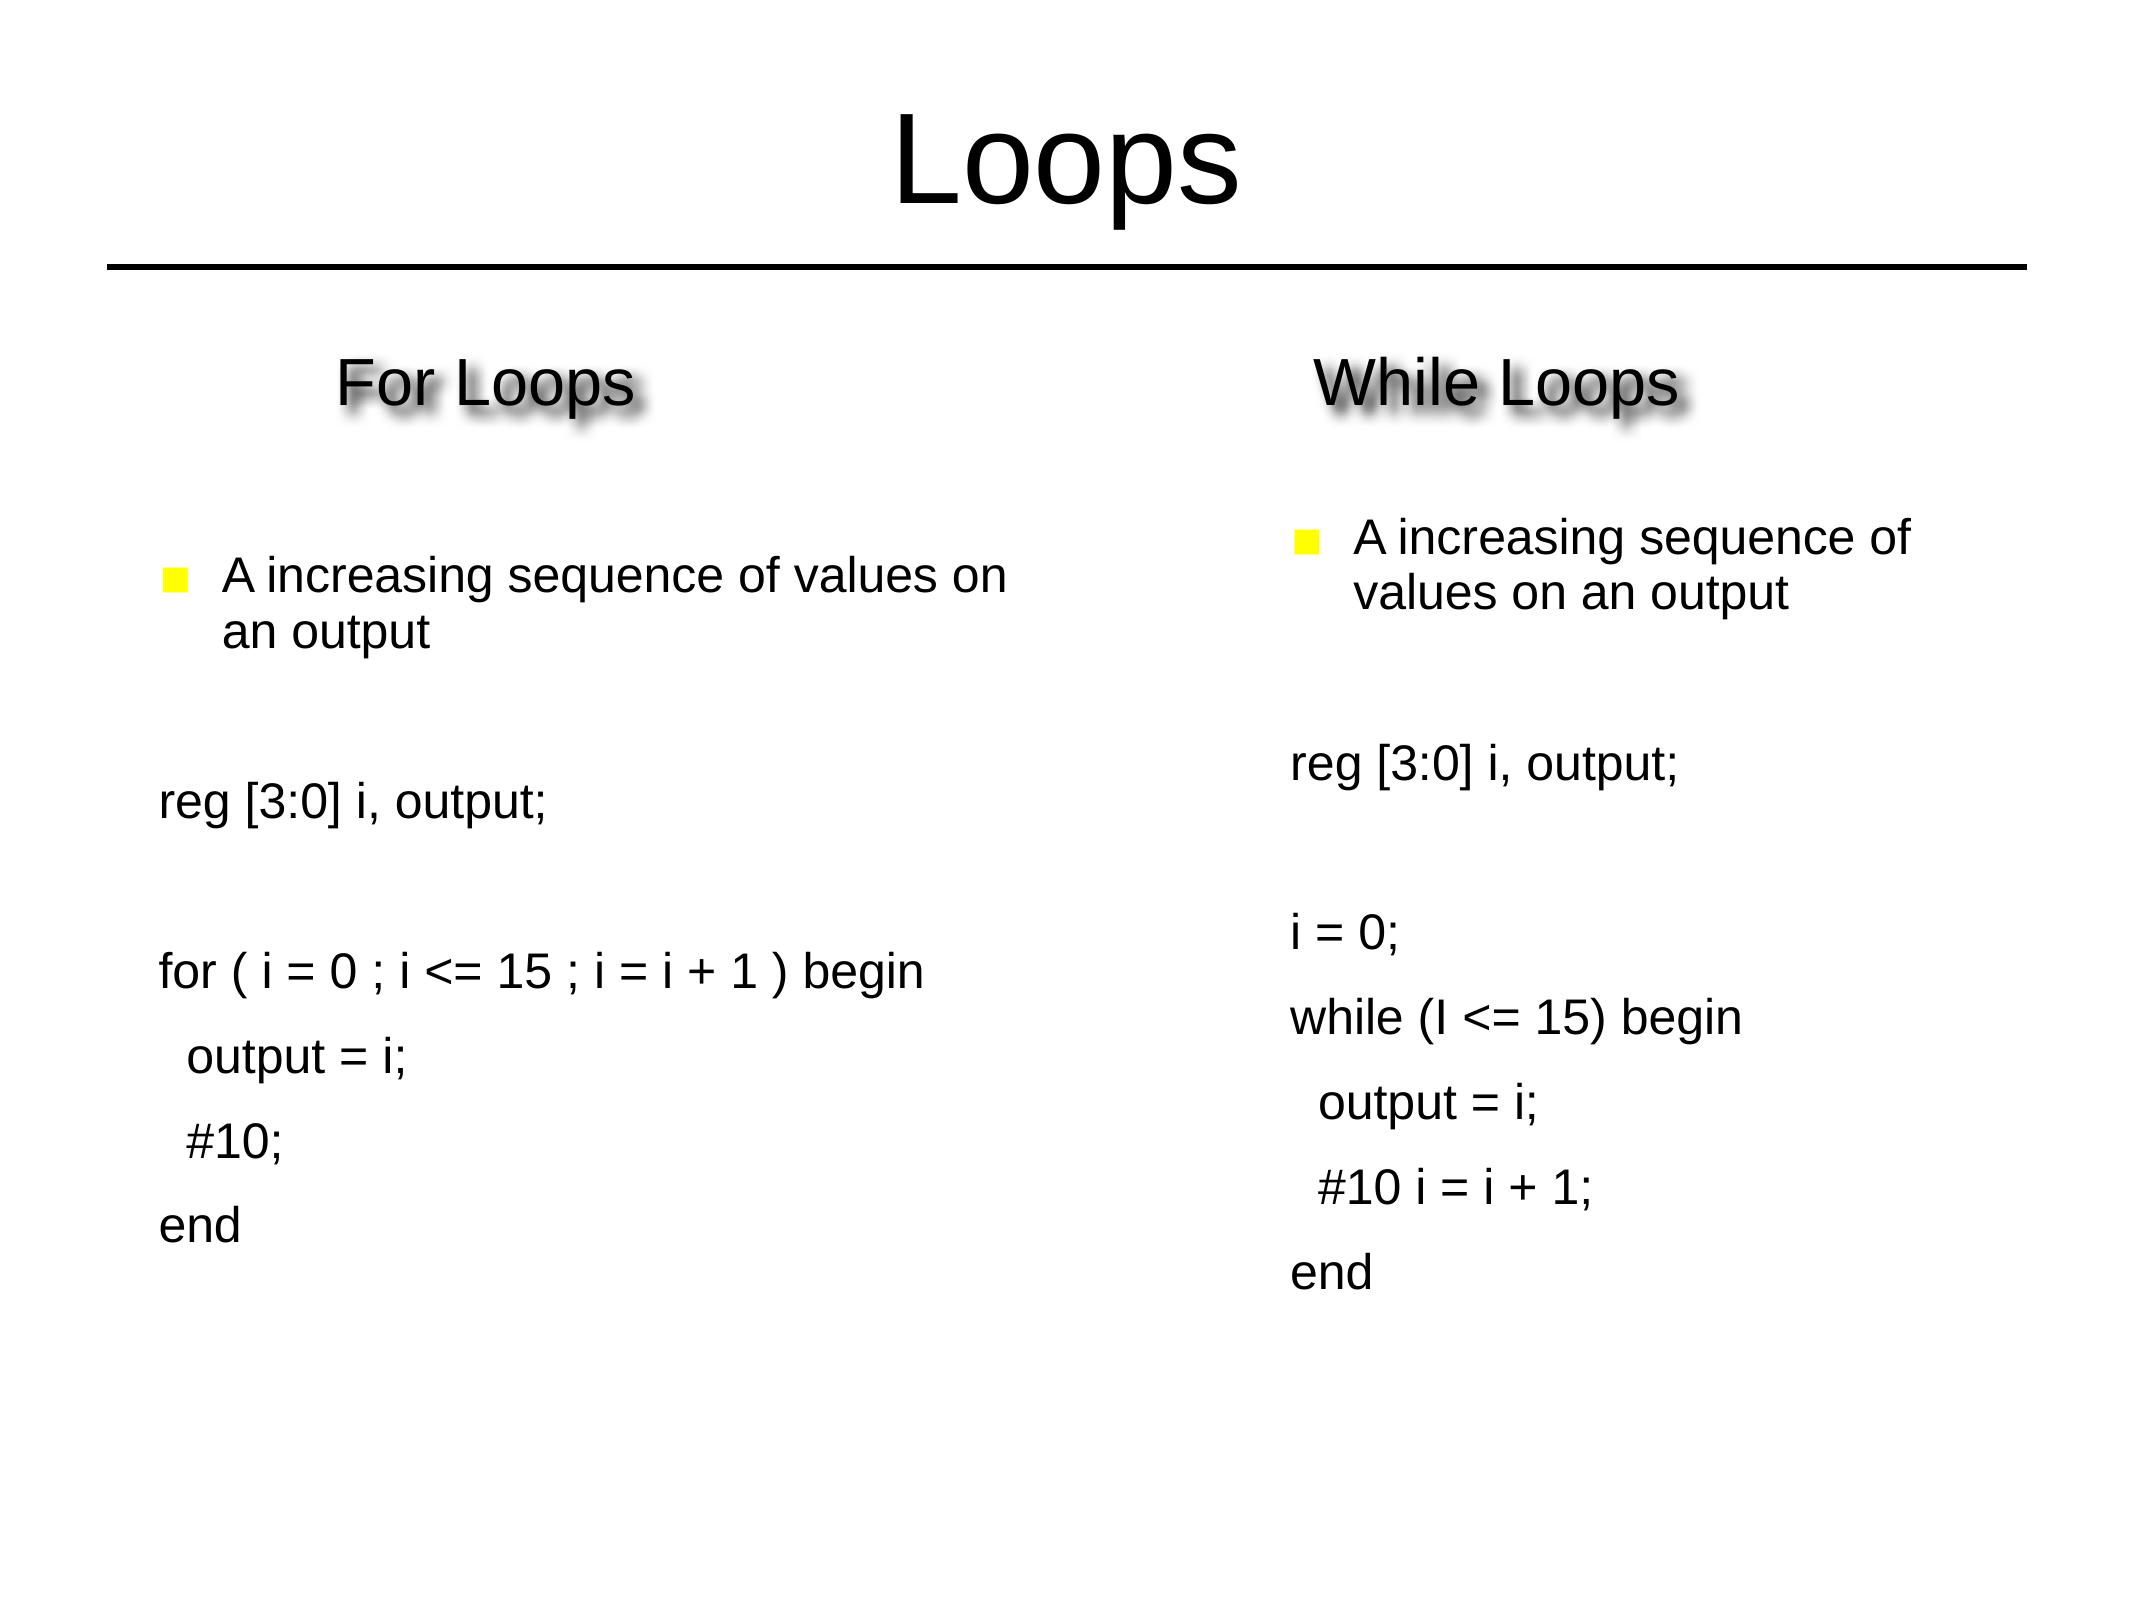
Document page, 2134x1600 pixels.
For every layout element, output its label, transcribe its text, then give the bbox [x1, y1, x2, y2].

text_box While Loops [1164, 279, 1830, 490]
list A increasing sequence of values on an output reg [3:0] i, output; for ( i = 0 ; i <= 15 ; i = i + 1 ) begin output = i; #10; end [147, 537, 1081, 1301]
title Loops [106, 63, 2028, 374]
text_box A increasing sequence of values on an output reg [3:0] i, output; i = 0; while (I <= 15) begin output = i; #10 i = i + 1; end [1279, 499, 1992, 1399]
text_box For Loops [153, 279, 819, 490]
